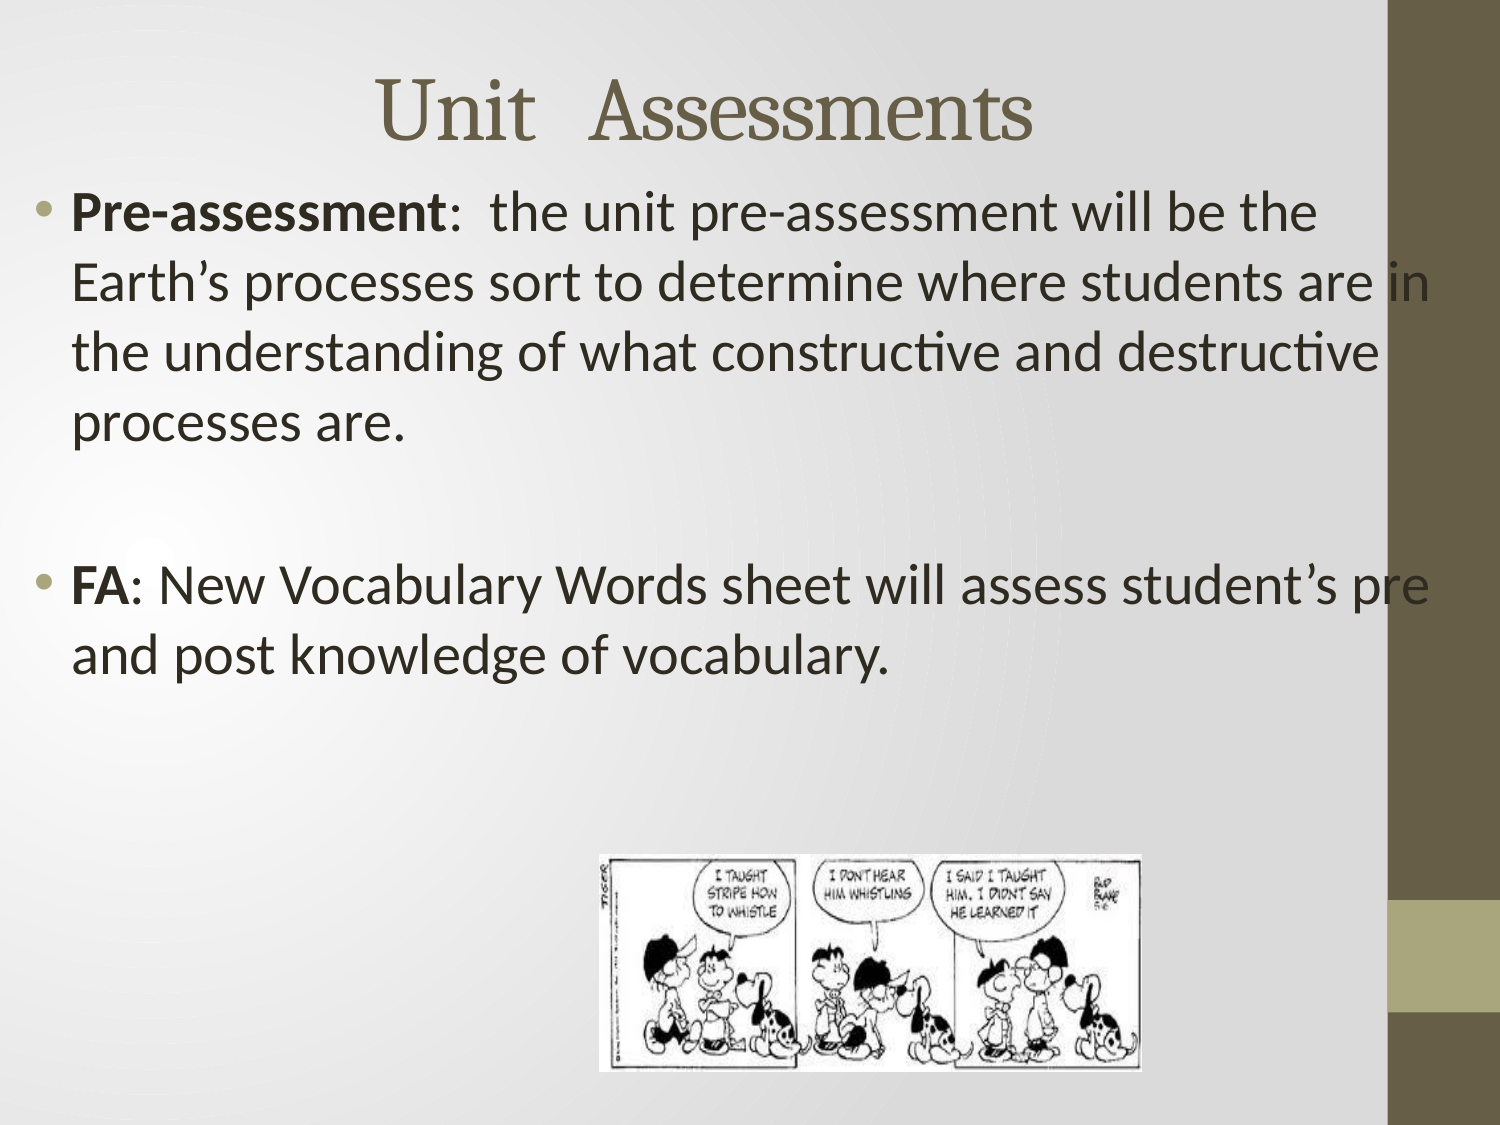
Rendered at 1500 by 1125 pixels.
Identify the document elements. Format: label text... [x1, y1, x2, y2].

list Pre-assessment: the unit pre-assessment will be the Earth’s processes sort to determine where students are in the understanding of what constructive and destructive processes are. FA: New Vocabulary Words sheet will assess student’s pre and post knowledge of vocabulary. [0, 166, 1476, 998]
title Unit Assessments [36, 41, 1374, 166]
picture [599, 854, 1143, 1073]
